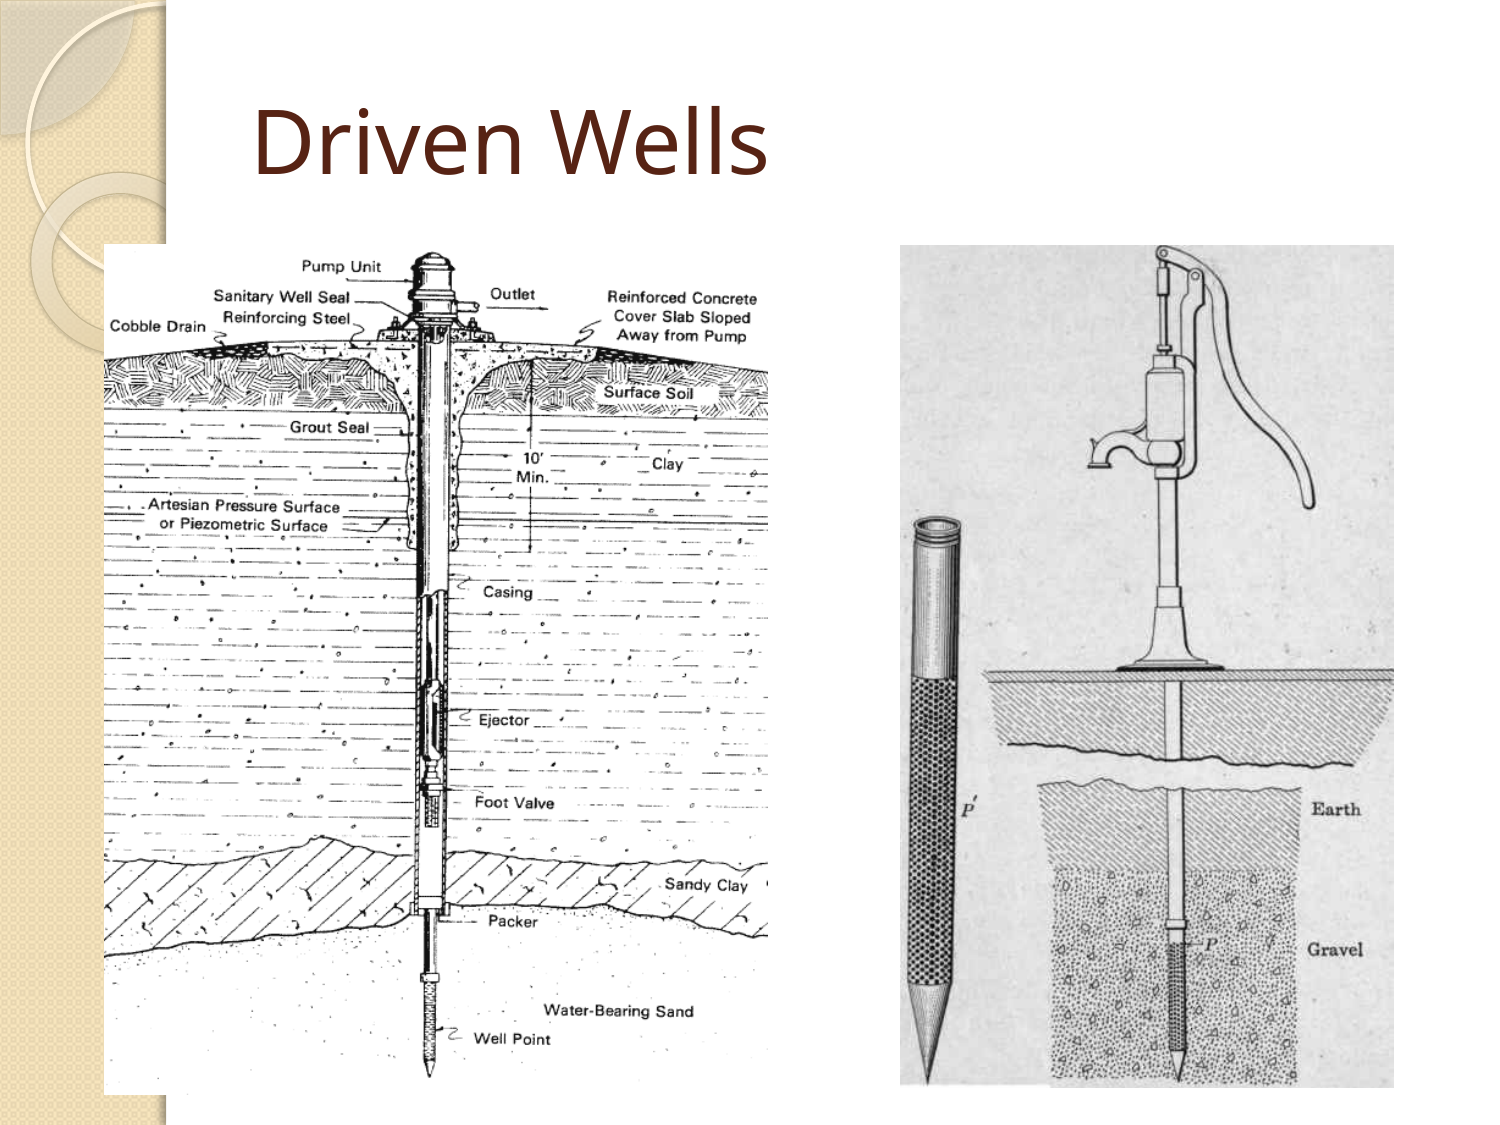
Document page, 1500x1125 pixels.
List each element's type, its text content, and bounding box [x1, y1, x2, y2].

picture [899, 245, 1394, 1088]
picture [104, 244, 768, 1095]
title Driven Wells [235, 45, 1466, 233]
